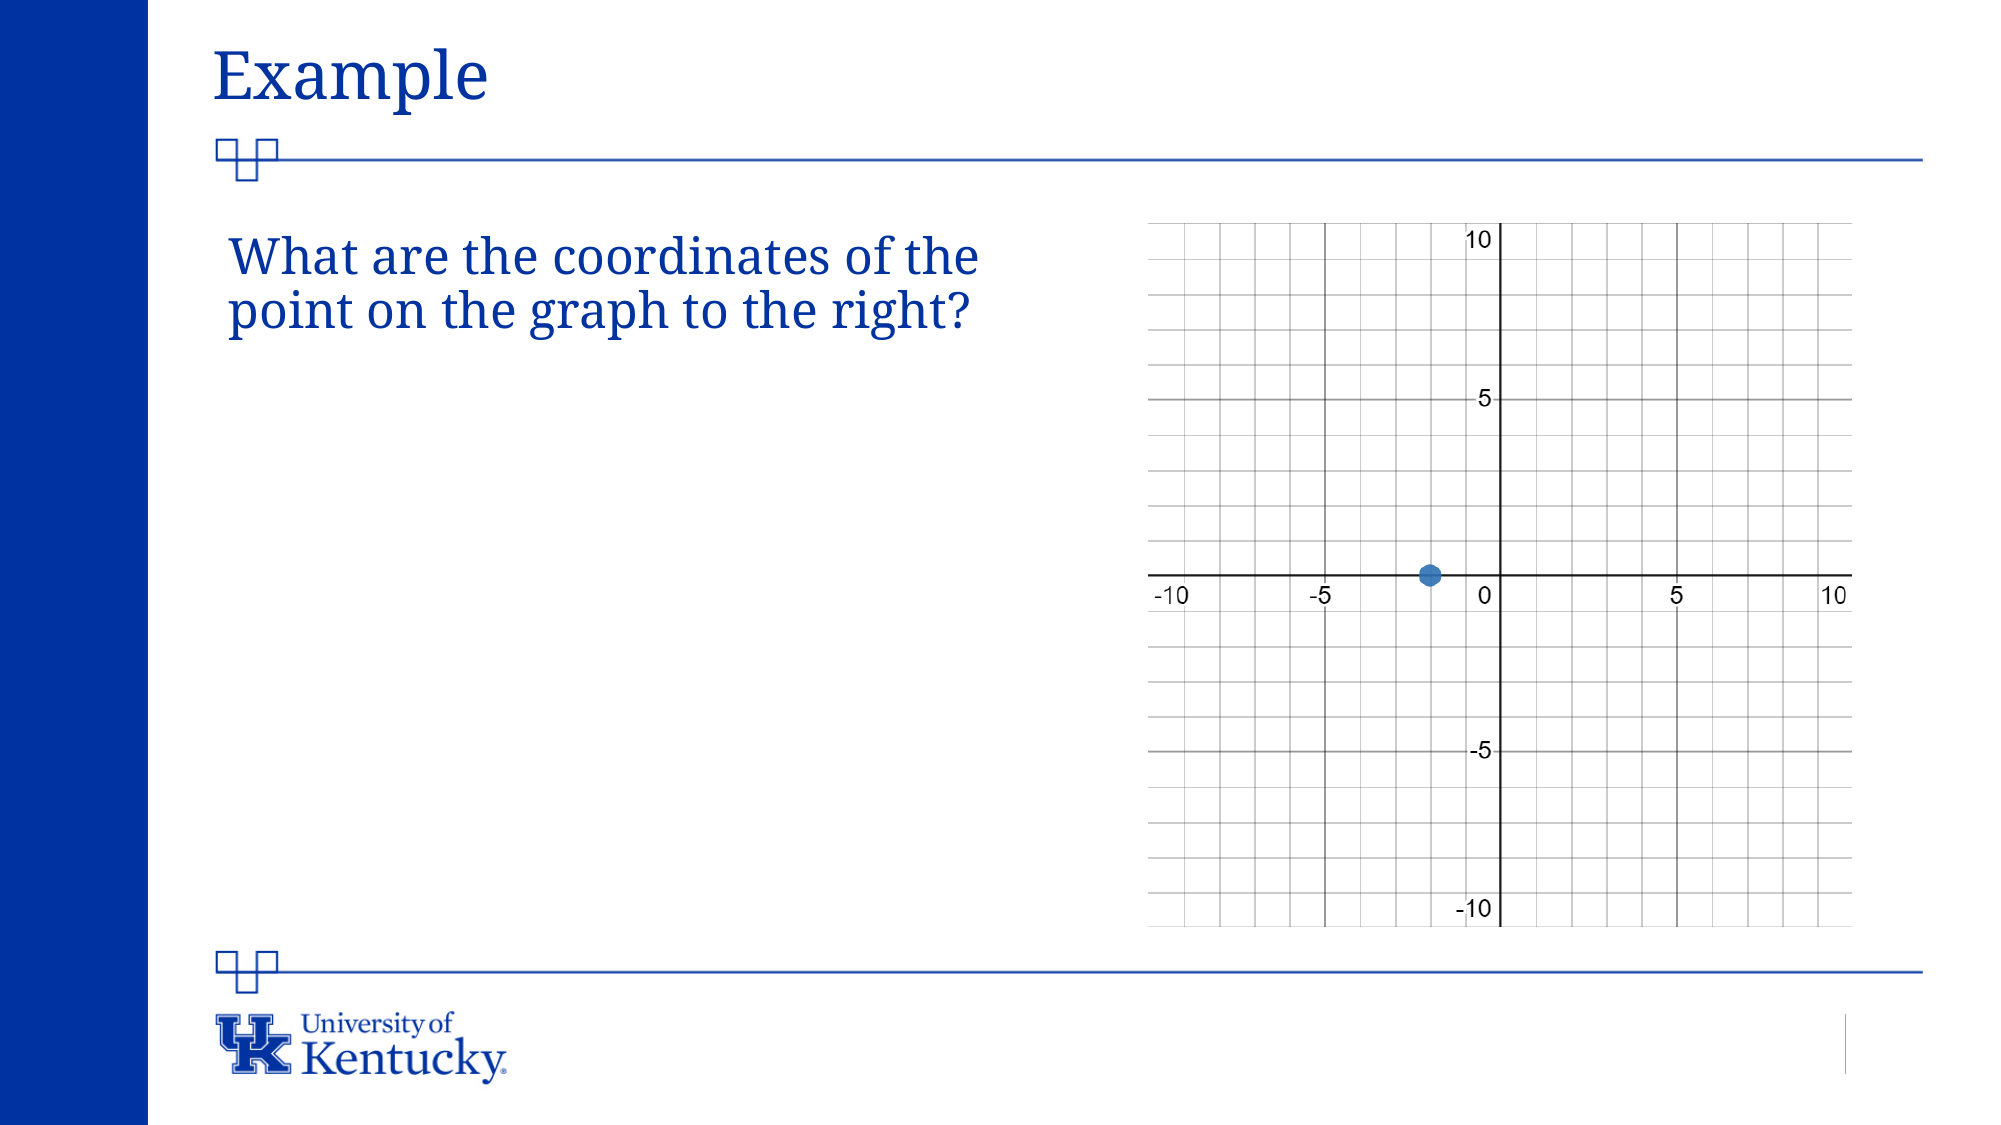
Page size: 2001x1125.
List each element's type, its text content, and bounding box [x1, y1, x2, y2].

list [1148, 223, 1852, 927]
picture [0, 0, 2001, 1125]
title Example [197, 29, 2000, 127]
list What are the coordinates of the point on the graph to the right? [213, 223, 1052, 927]
